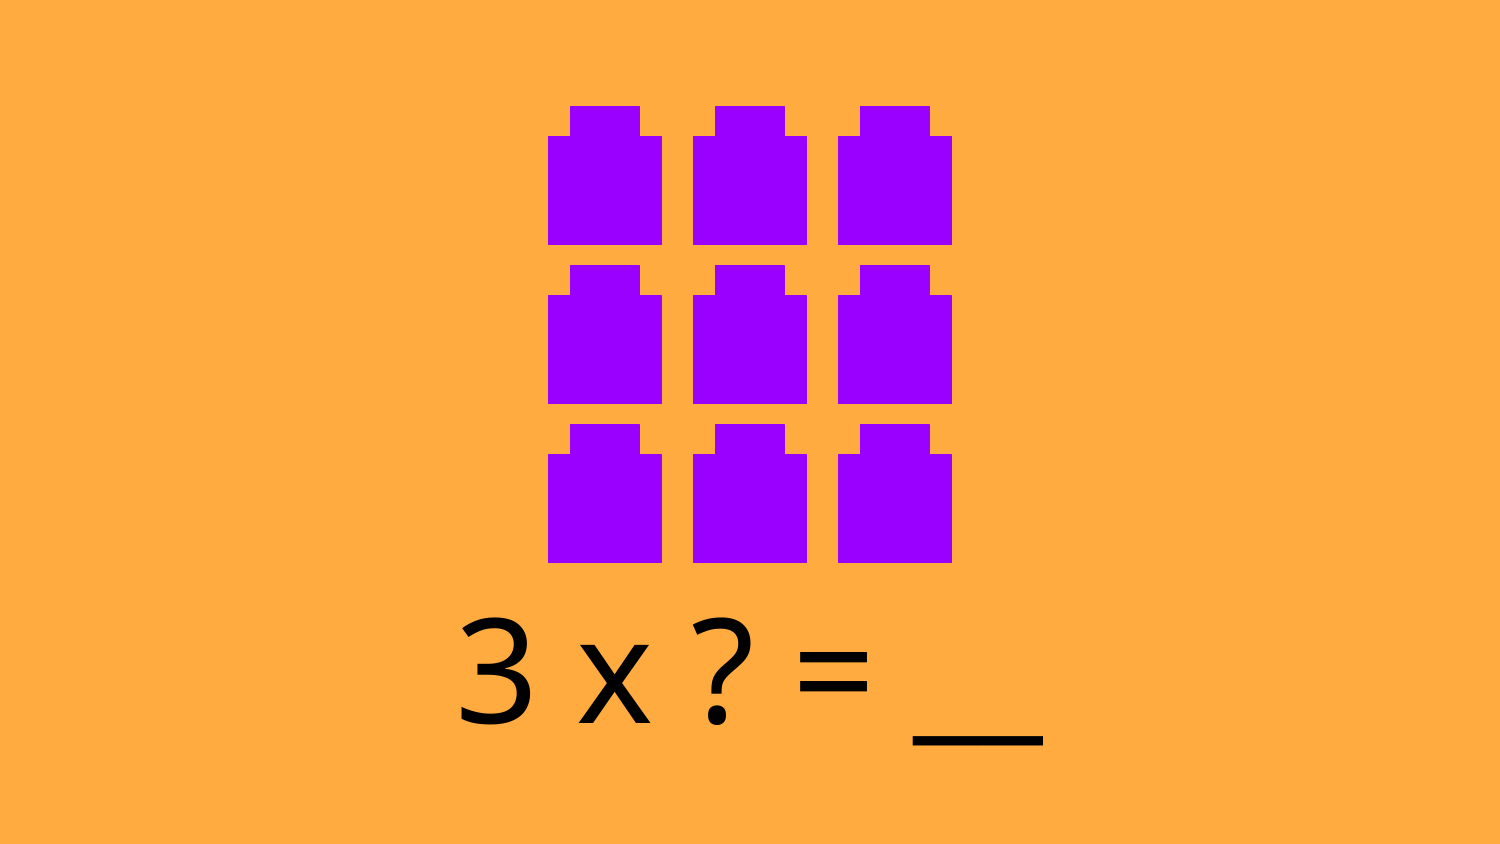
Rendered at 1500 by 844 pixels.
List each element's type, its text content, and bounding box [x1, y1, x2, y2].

text_box [693, 295, 807, 404]
text_box [860, 265, 930, 296]
text_box [693, 136, 807, 245]
text_box [570, 106, 640, 137]
text_box [693, 454, 807, 563]
text_box [860, 106, 930, 137]
text_box [570, 265, 640, 296]
text_box 3 x ? = __ [0, 562, 1500, 768]
text_box [838, 295, 952, 404]
text_box [548, 136, 662, 245]
text_box [548, 295, 662, 404]
text_box [715, 106, 785, 137]
text_box [570, 424, 640, 455]
text_box [838, 136, 952, 245]
text_box [715, 424, 785, 455]
text_box [715, 265, 785, 296]
text_box [860, 424, 930, 455]
text_box [548, 454, 662, 563]
text_box [838, 454, 952, 563]
